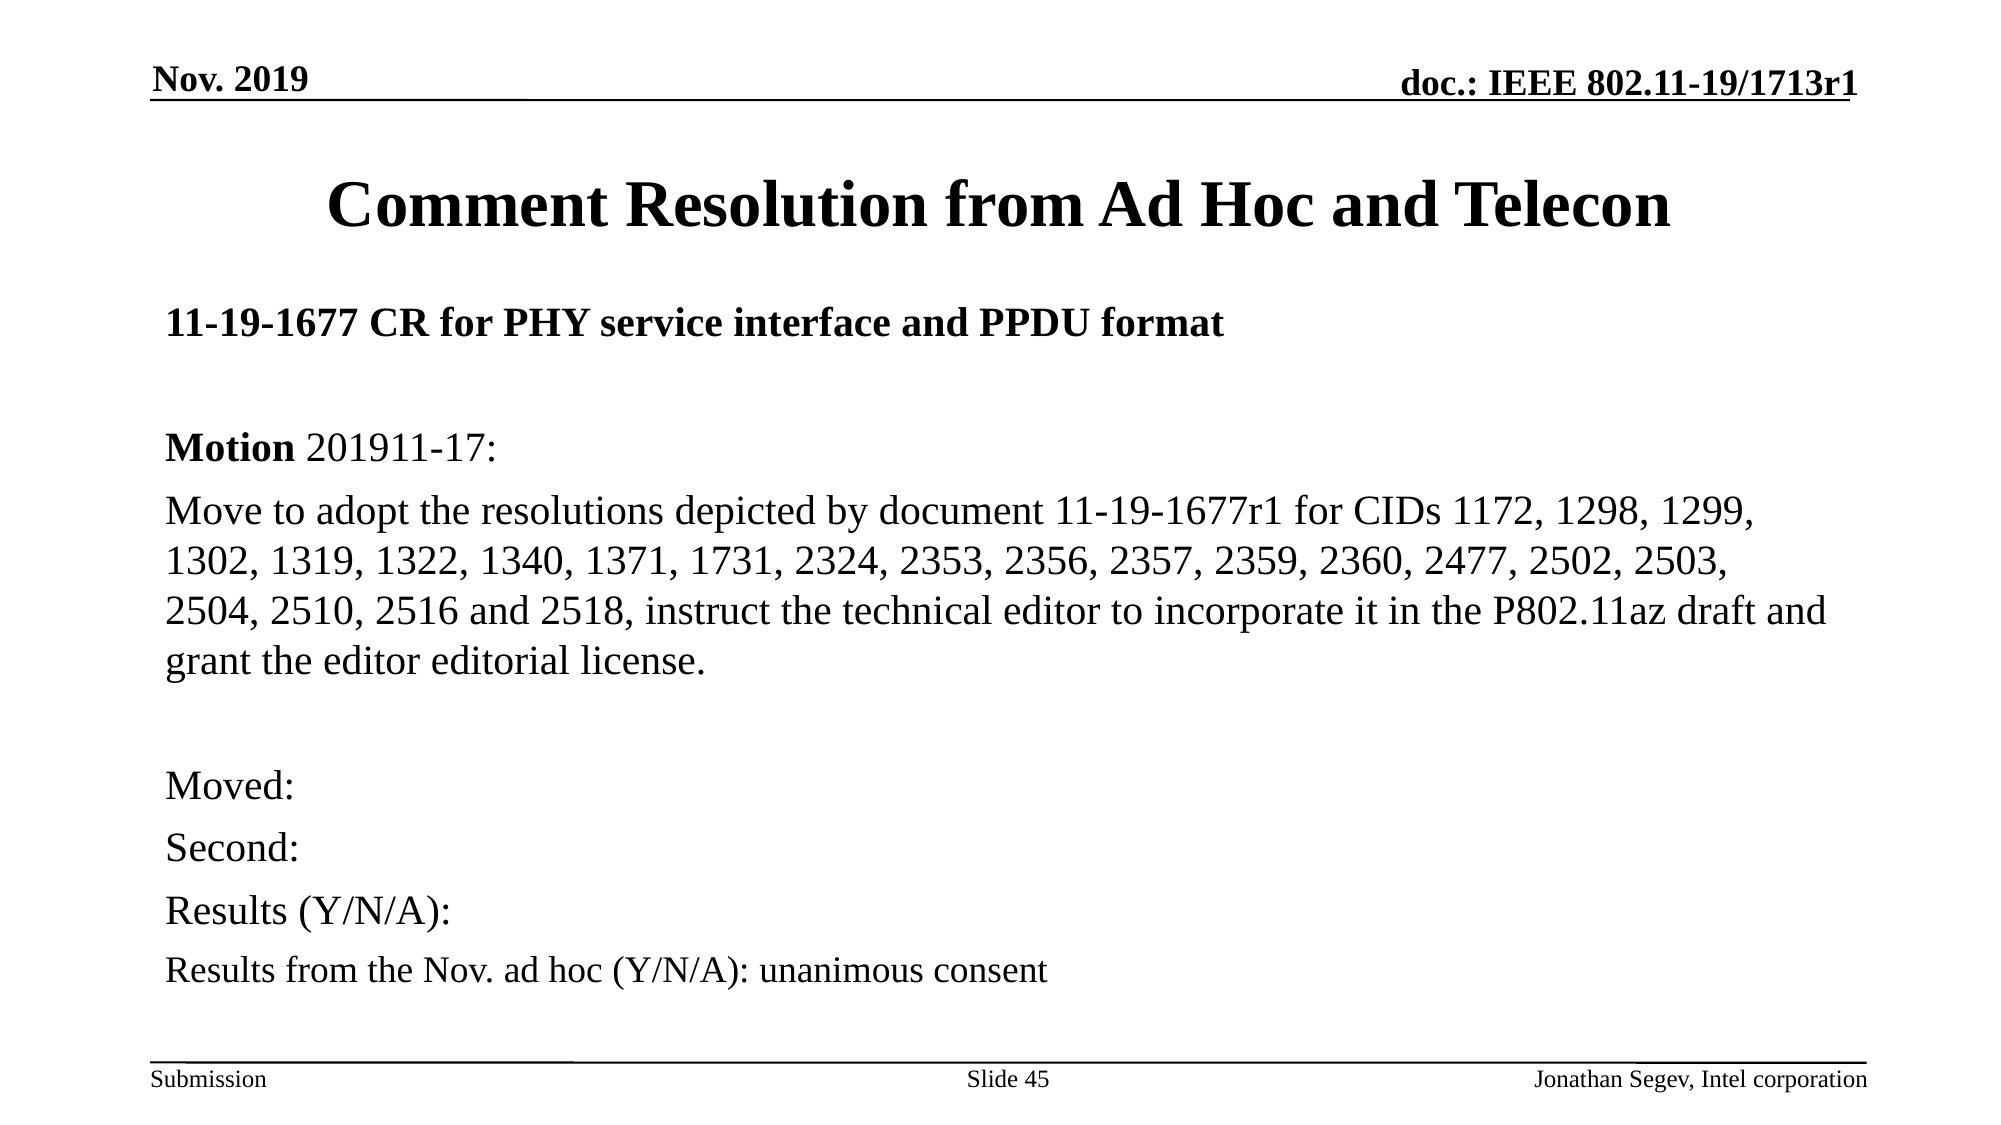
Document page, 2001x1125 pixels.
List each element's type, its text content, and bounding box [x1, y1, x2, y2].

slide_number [152, 54, 563, 100]
list 11-19-1677 CR for PHY service interface and PPDU format Motion 201911-17: Move to adopt the resolutions depicted by document 11-19-1677r1 for CIDs 1172, 1298, 1299, 1302, 1319, 1322, 1340, 1371, 1731, 2324, 2353, 2356, 2357, 2359, 2360, 2477, 2502, 2503, 2504, 2510, 2516 and 2518, instruct the technical editor to incorporate it in the P802.11az draft and grant the editor editorial license. Moved: Second: Results (Y/N/A): Results from the Nov. ad hoc (Y/N/A): unanimous consent [149, 286, 1850, 1000]
slide_number Slide 45 [950, 1061, 1067, 1123]
footer Jonathan Segev, Intel corporation [1171, 1061, 1869, 1093]
title Comment Resolution from Ad Hoc and Telecon [149, 112, 1850, 286]
